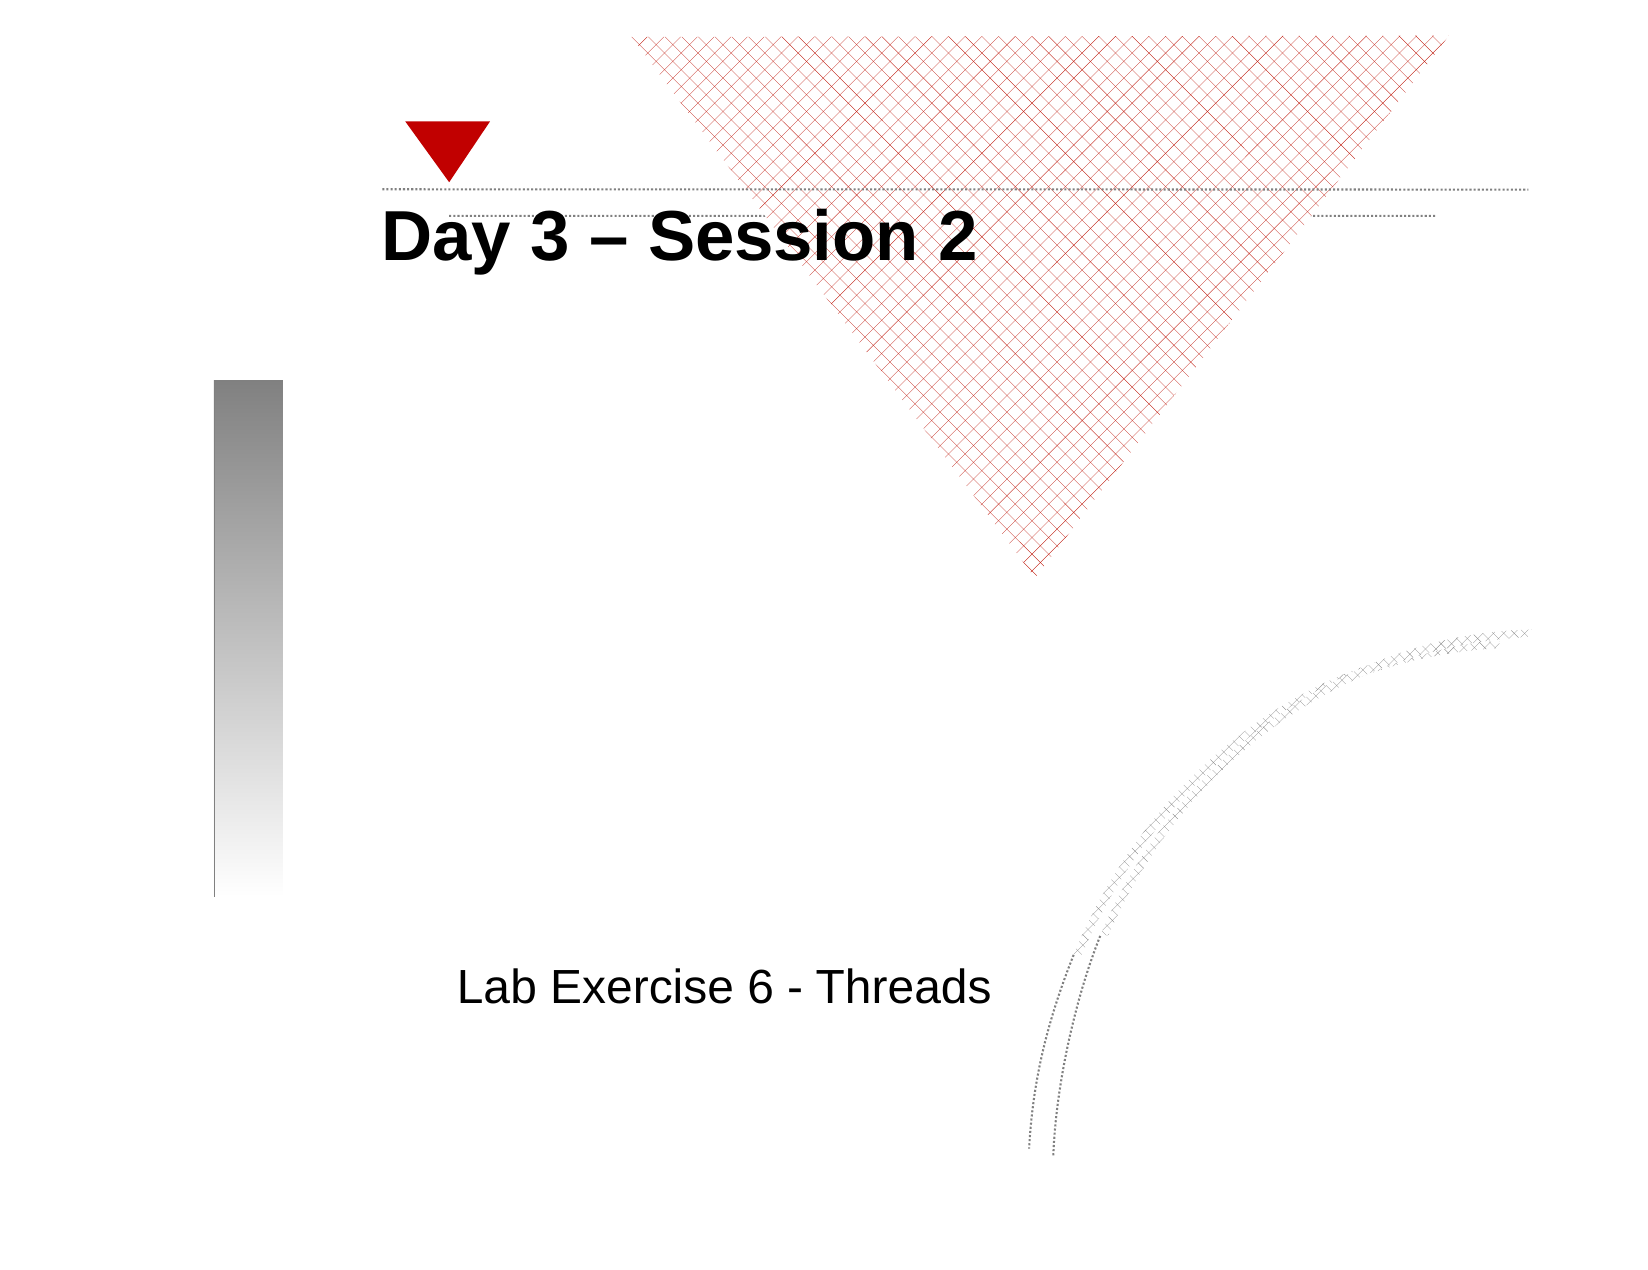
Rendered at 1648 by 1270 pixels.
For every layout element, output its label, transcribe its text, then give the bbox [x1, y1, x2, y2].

text_box [1093, 935, 1101, 955]
text_box [809, 276, 1266, 578]
text_box [631, 35, 1449, 190]
text_box [1100, 629, 1532, 936]
text_box Day 3 – Session 2 [381, 190, 1539, 276]
text_box [1053, 1014, 1084, 1156]
text_box Lab Exercise 6 - Threads [210, 955, 1239, 1014]
